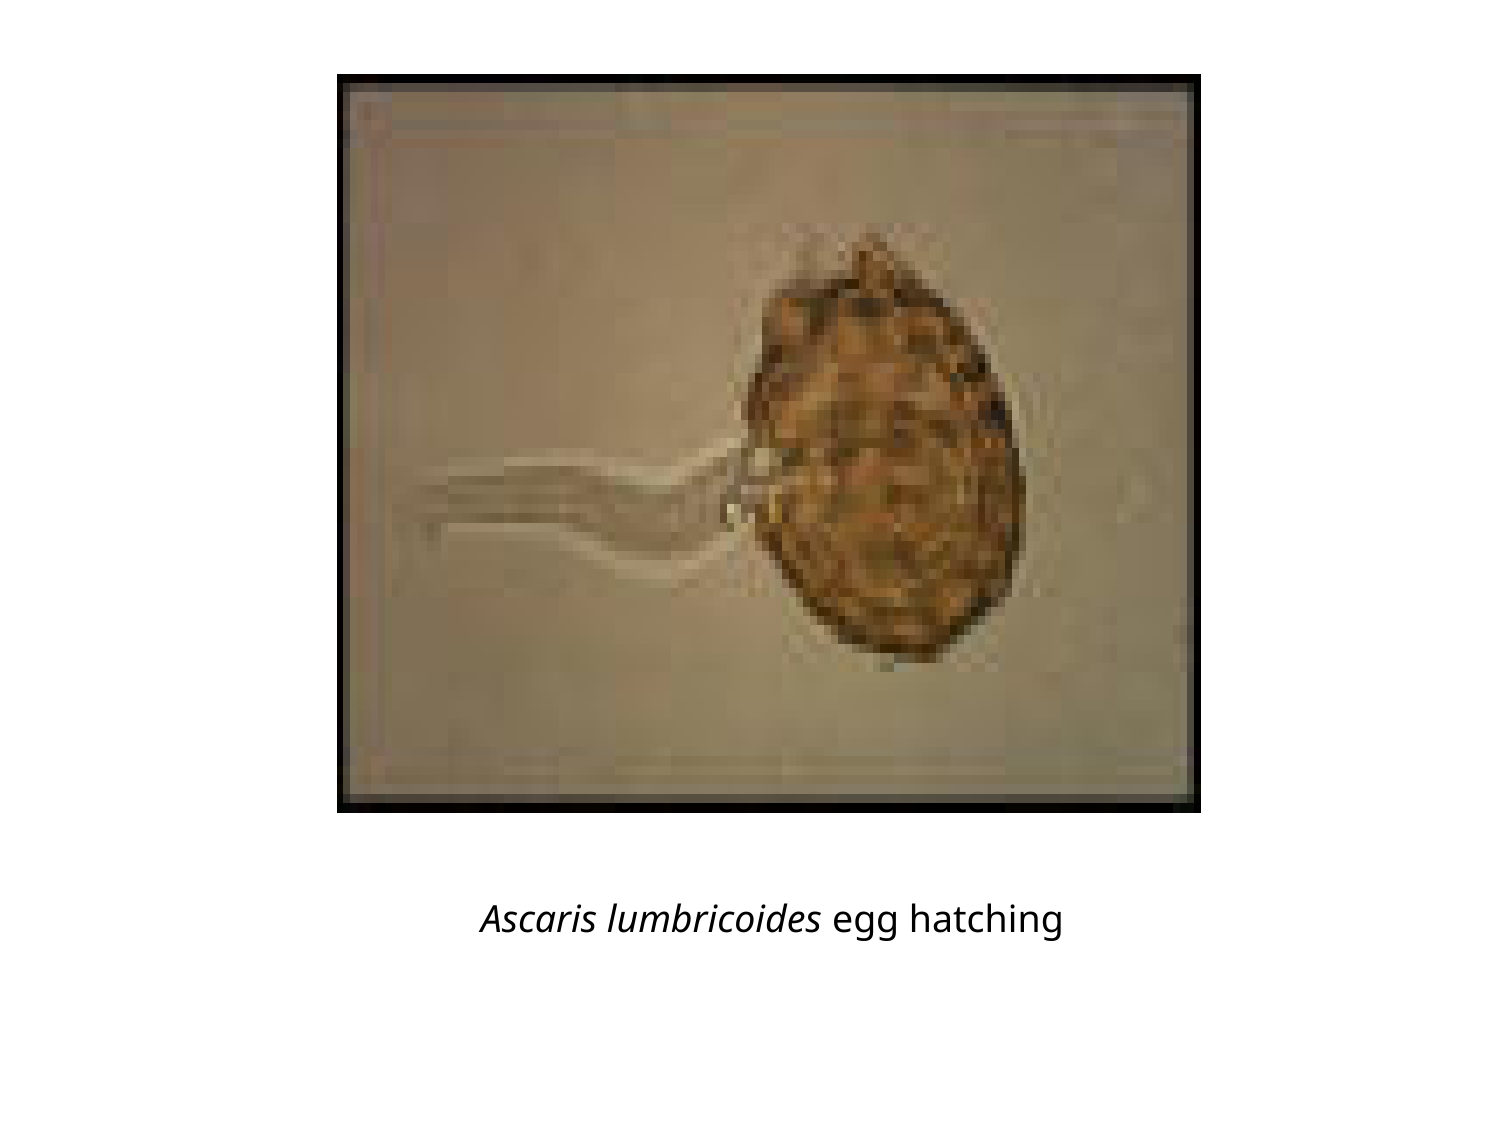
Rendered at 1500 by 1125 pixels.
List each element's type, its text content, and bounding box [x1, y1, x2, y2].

text_box Ascaris lumbricoides egg hatching [456, 887, 1079, 948]
picture [337, 74, 1201, 813]
